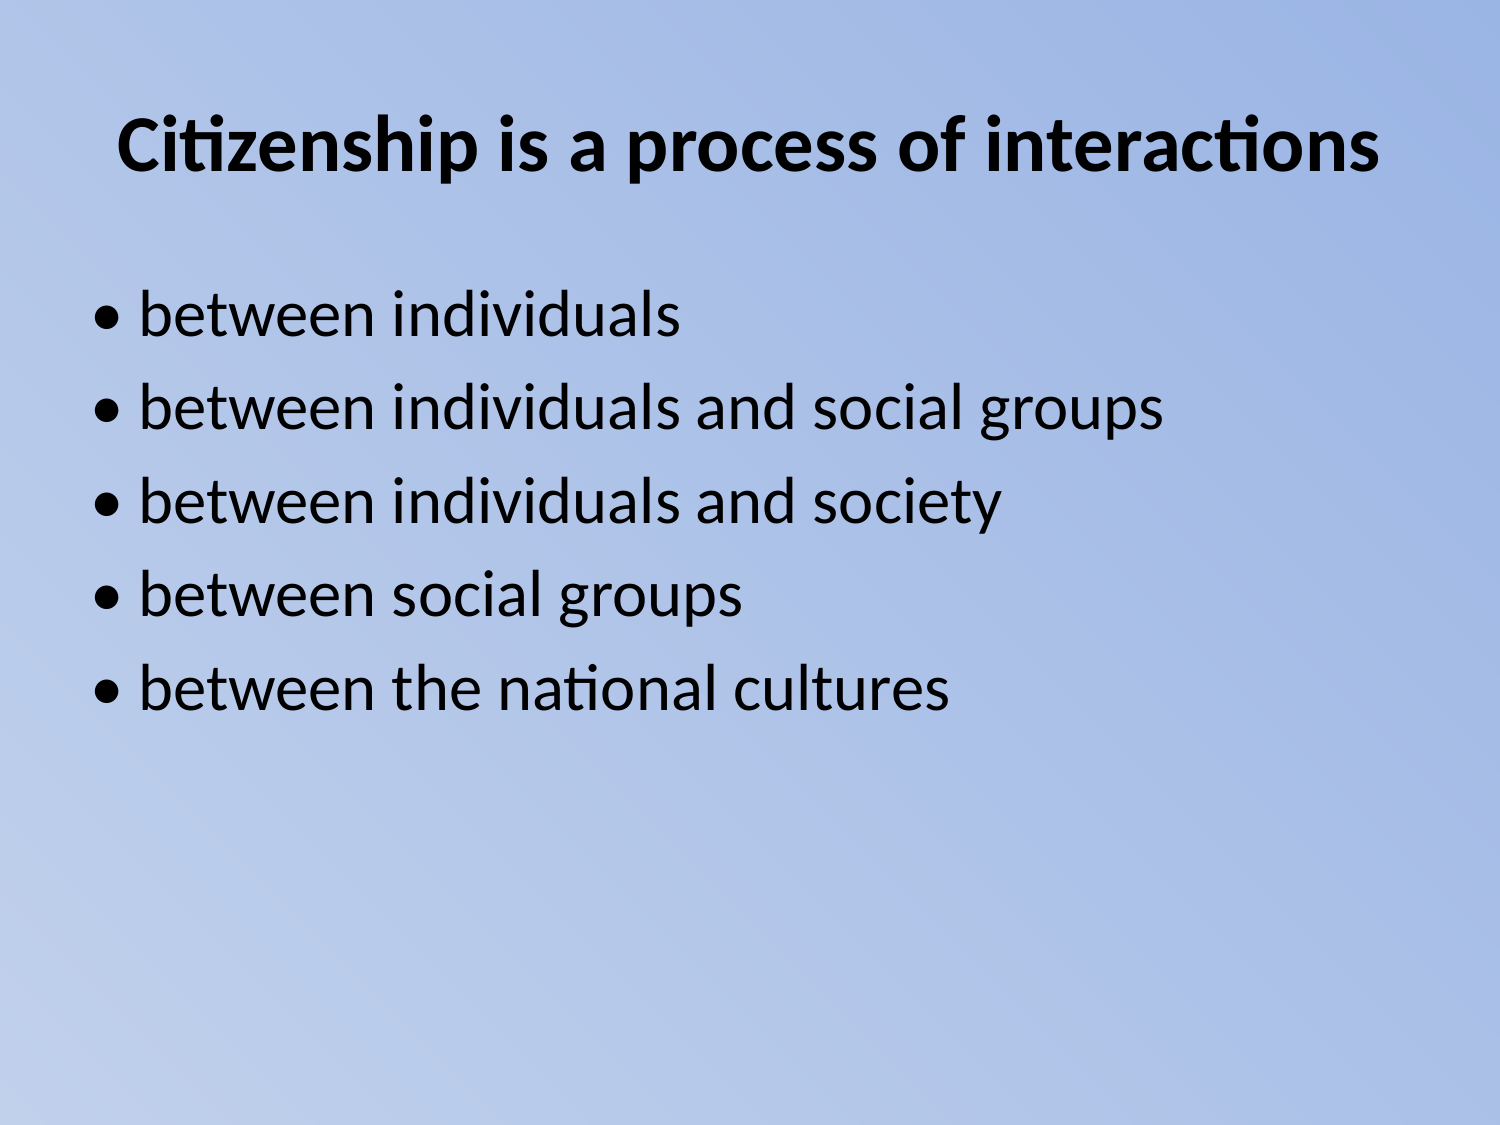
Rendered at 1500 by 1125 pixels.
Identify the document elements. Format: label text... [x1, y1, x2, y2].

list • between individuals • between individuals and social groups • between individuals and society • between social groups • between the national cultures [75, 262, 1425, 1005]
title Citizenship is a process of interactions [75, 45, 1425, 233]
